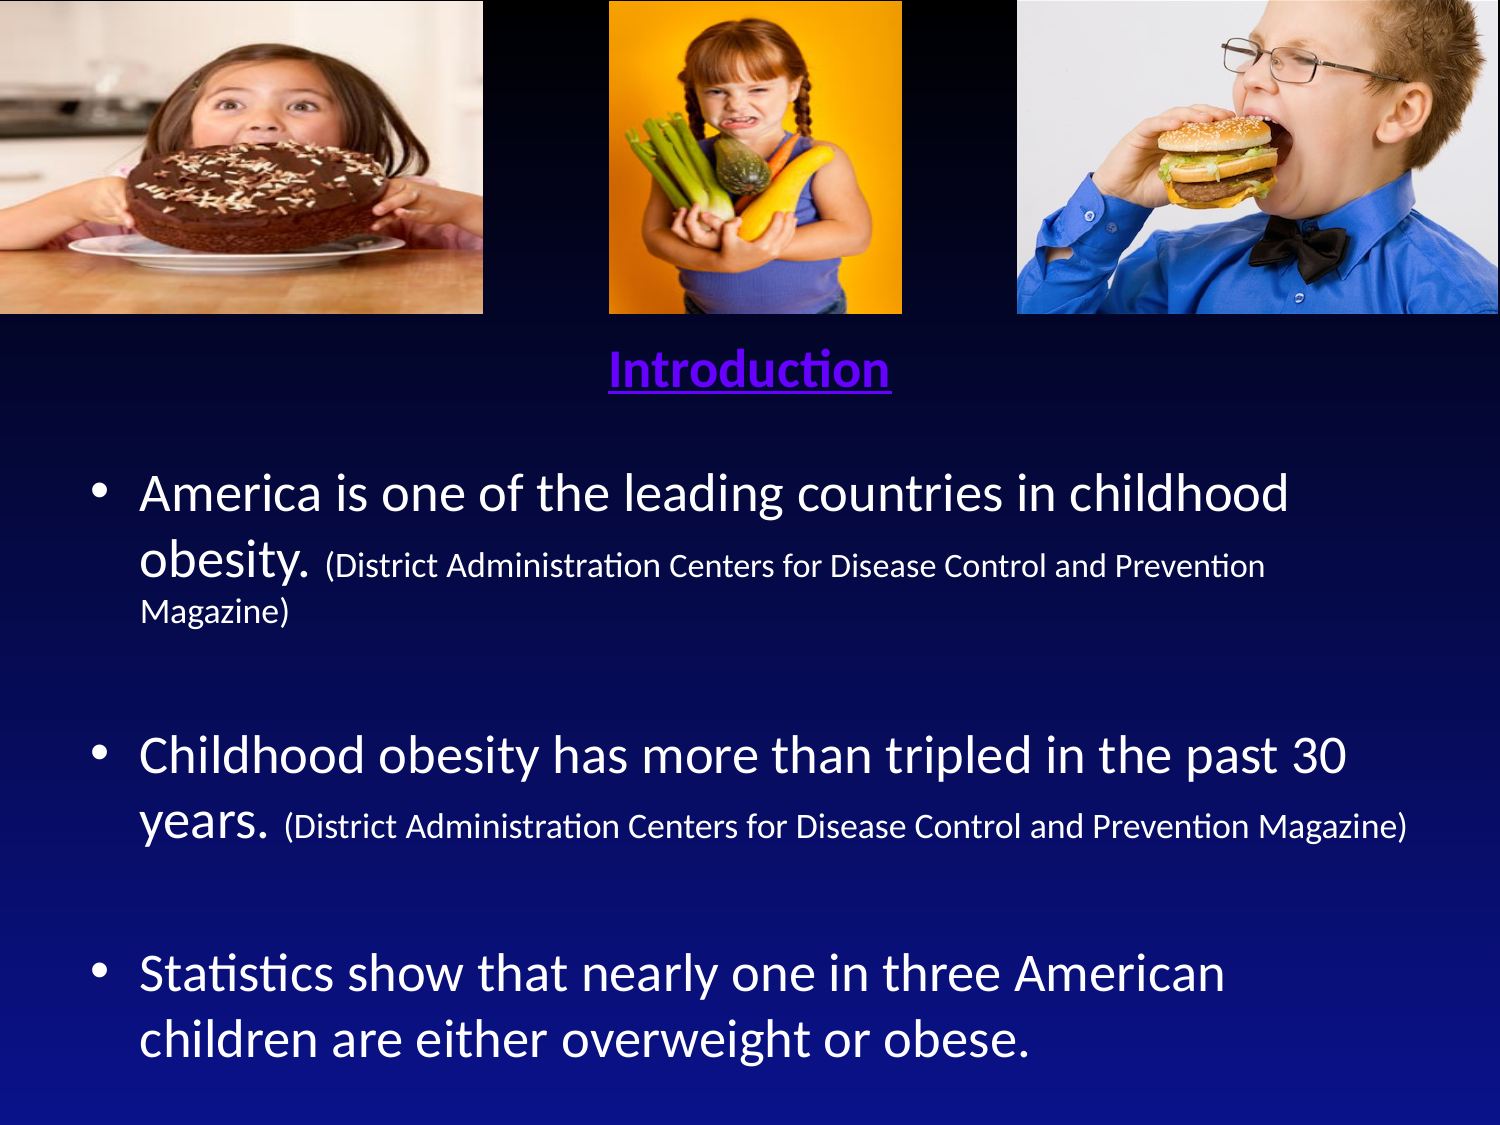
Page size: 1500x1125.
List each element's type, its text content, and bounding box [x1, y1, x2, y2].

list Introduction America is one of the leading countries in childhood obesity. (District Administration Centers for Disease Control and Prevention Magazine) Childhood obesity has more than tripled in the past 30 years. (District Administration Centers for Disease Control and Prevention Magazine) Statistics show that nearly one in three American children are either overweight or obese. [75, 324, 1425, 1113]
picture [1016, 0, 1499, 314]
picture [0, 0, 483, 314]
picture [608, 0, 902, 314]
